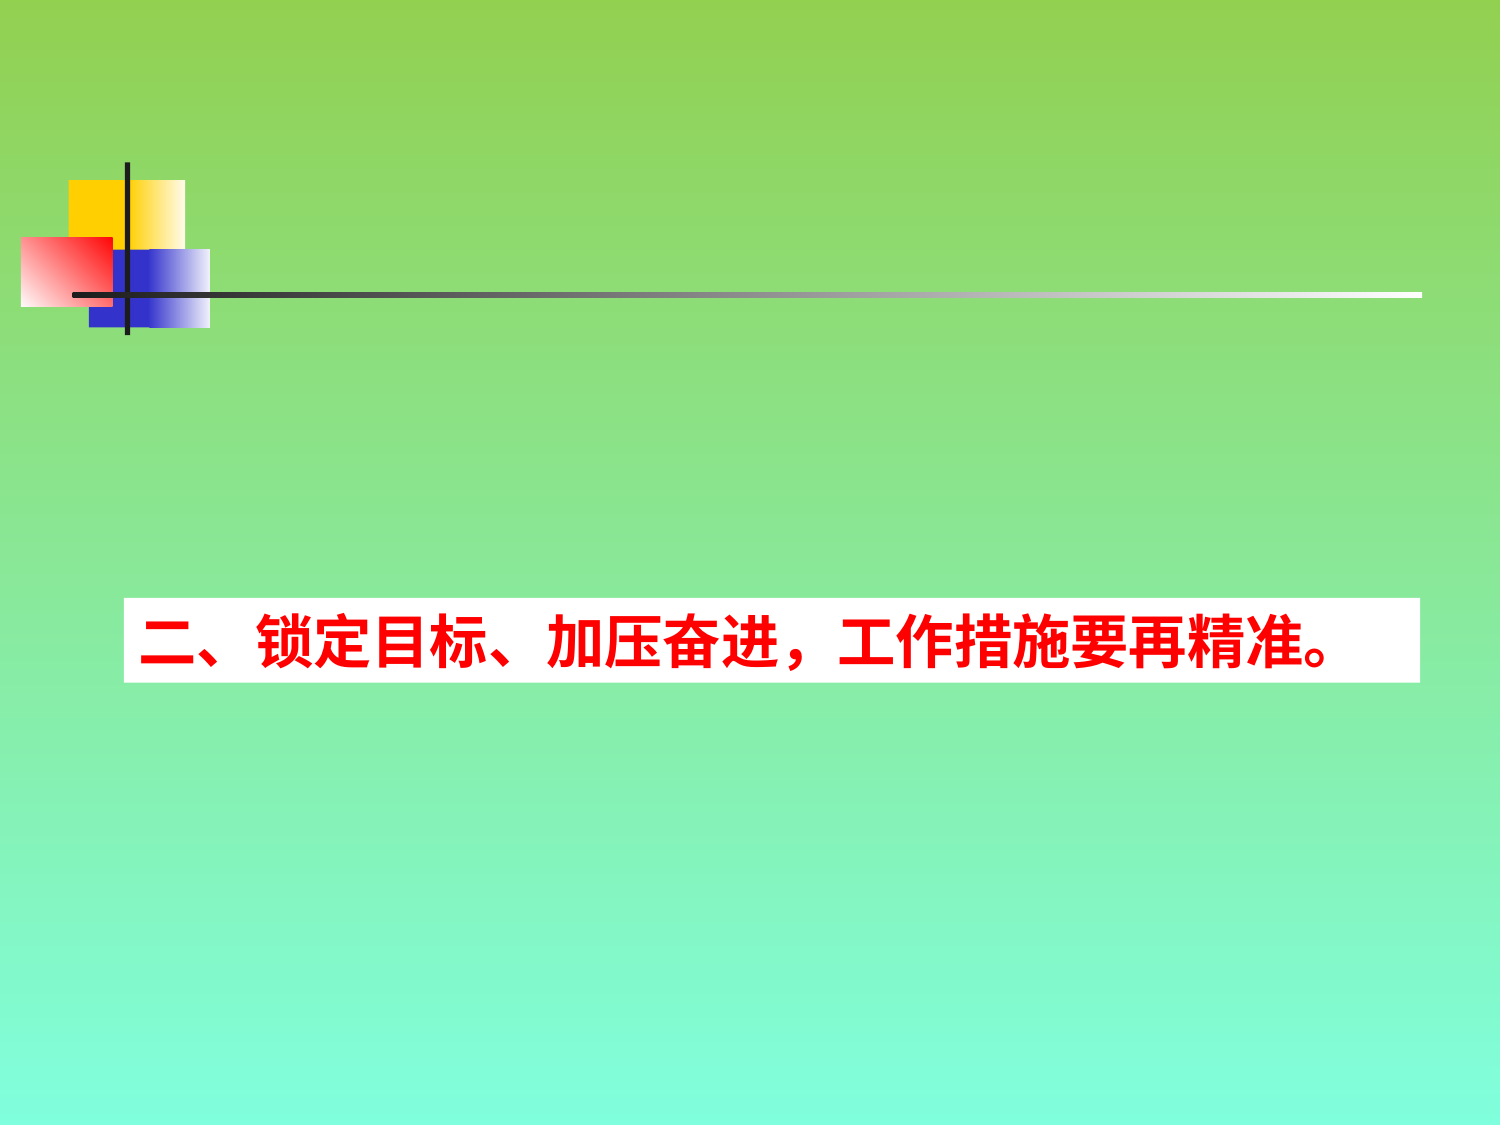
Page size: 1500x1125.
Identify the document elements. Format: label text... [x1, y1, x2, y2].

text_box 二、锁定目标、加压奋进，工作措施要再精准。 [123, 597, 1421, 683]
